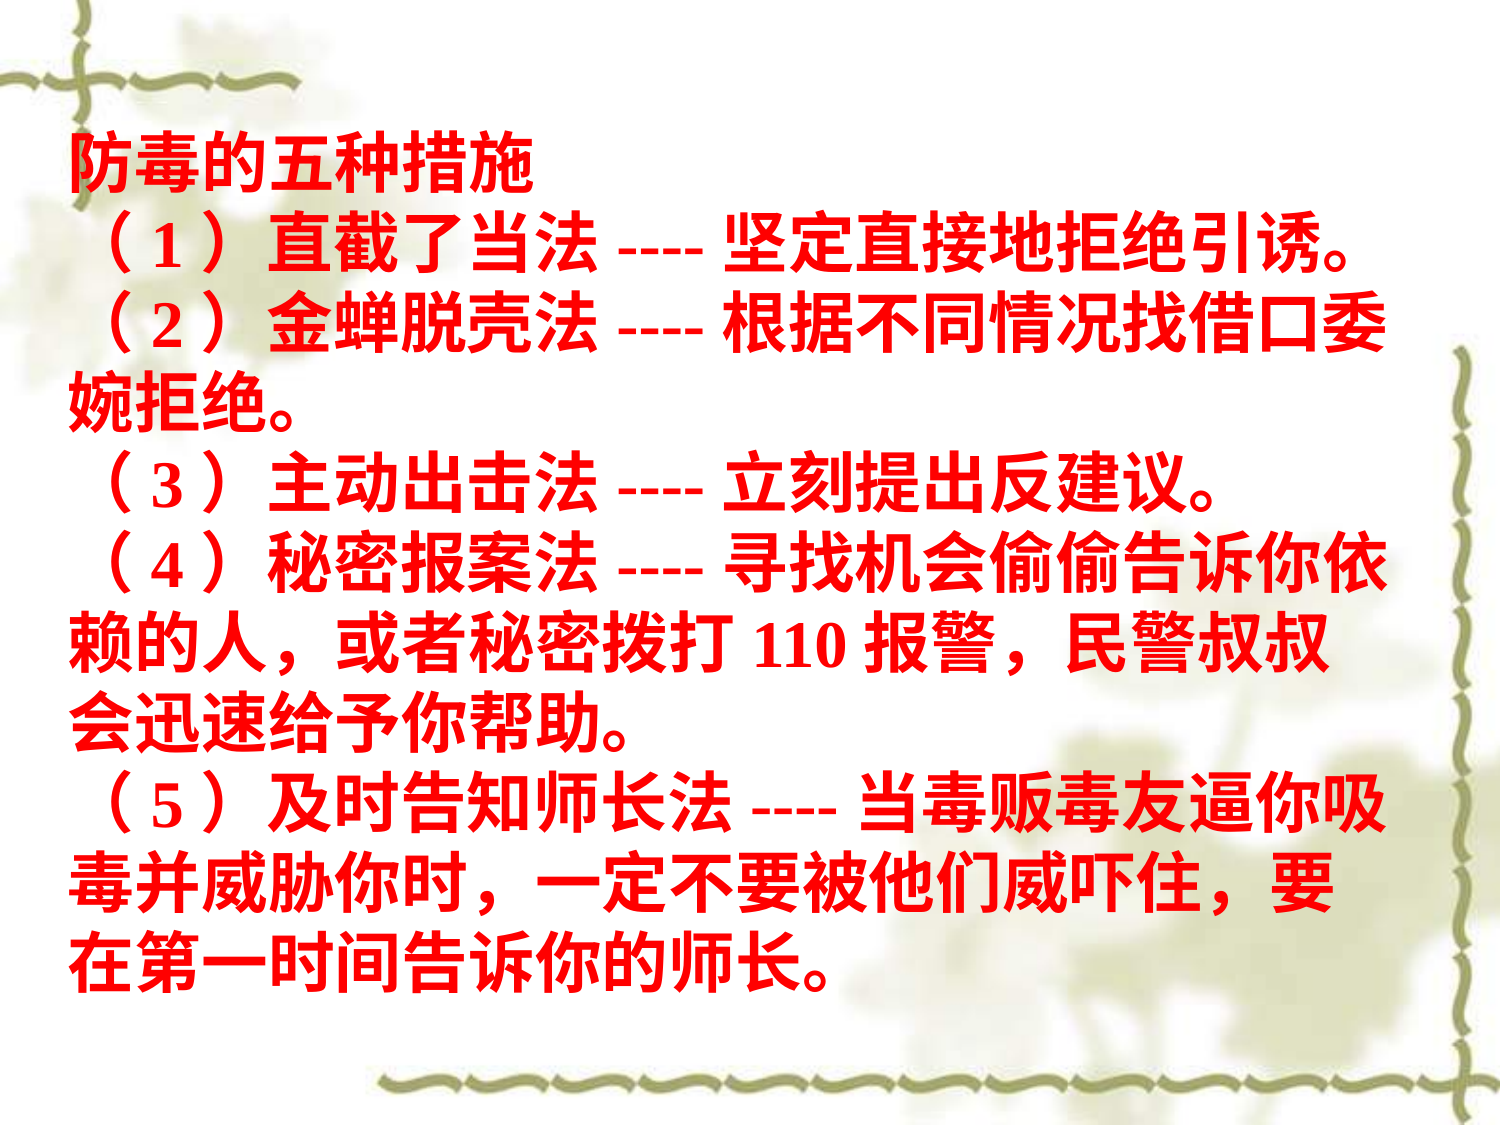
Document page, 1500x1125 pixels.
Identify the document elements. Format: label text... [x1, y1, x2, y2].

text_box 防毒的五种措施 （1）直截了当法----坚定直接地拒绝引诱。 （2）金蝉脱壳法----根据不同情况找借口委婉拒绝。 （3）主动出击法----立刻提出反建议。 （4）秘密报案法----寻找机会偷偷告诉你依赖的人，或者秘密拨打110报警，民警叔叔会迅速给予你帮助。 （5）及时告知师长法----当毒贩毒友逼你吸毒并威胁你时，一定不要被他们威吓住，要在第一时间告诉你的师长。 [53, 113, 1412, 1008]
picture [0, 0, 1500, 1125]
